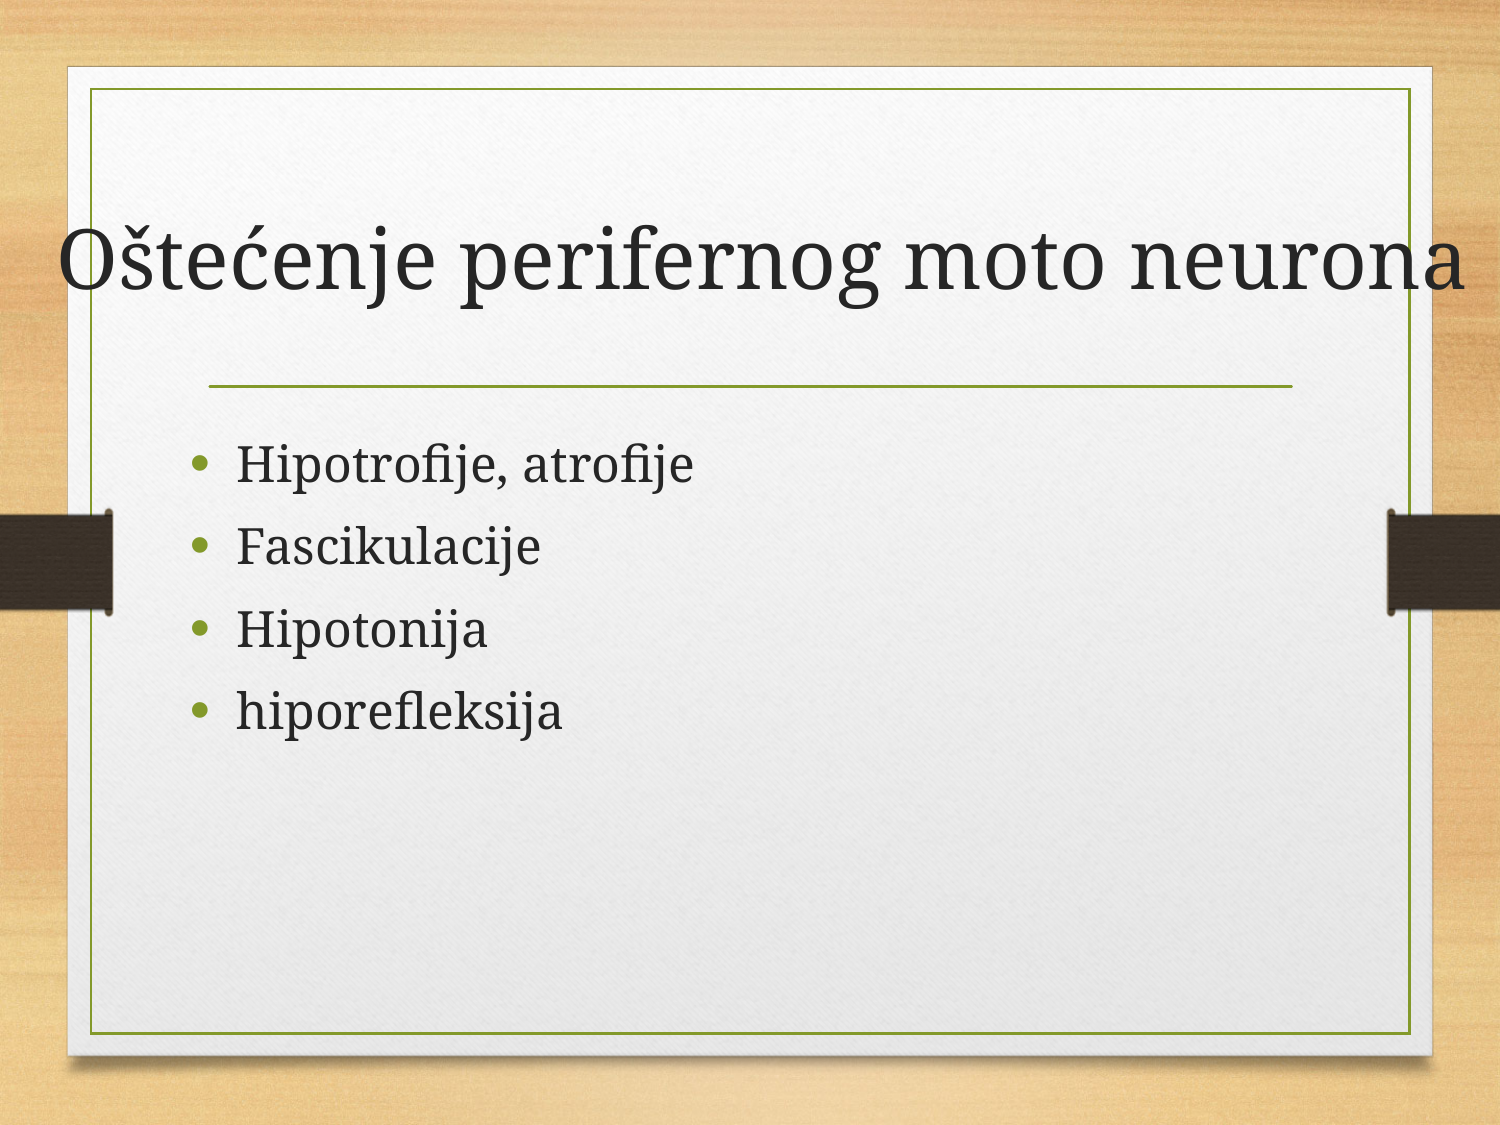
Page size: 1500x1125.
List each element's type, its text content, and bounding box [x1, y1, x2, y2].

picture [92, 90, 1408, 162]
title Oštećenje perifernog moto neurona [12, 162, 1500, 350]
picture [0, 0, 1500, 1125]
list Hipotrofije, atrofije Fascikulacije Hipotonija hiporefleksija [174, 425, 1291, 991]
